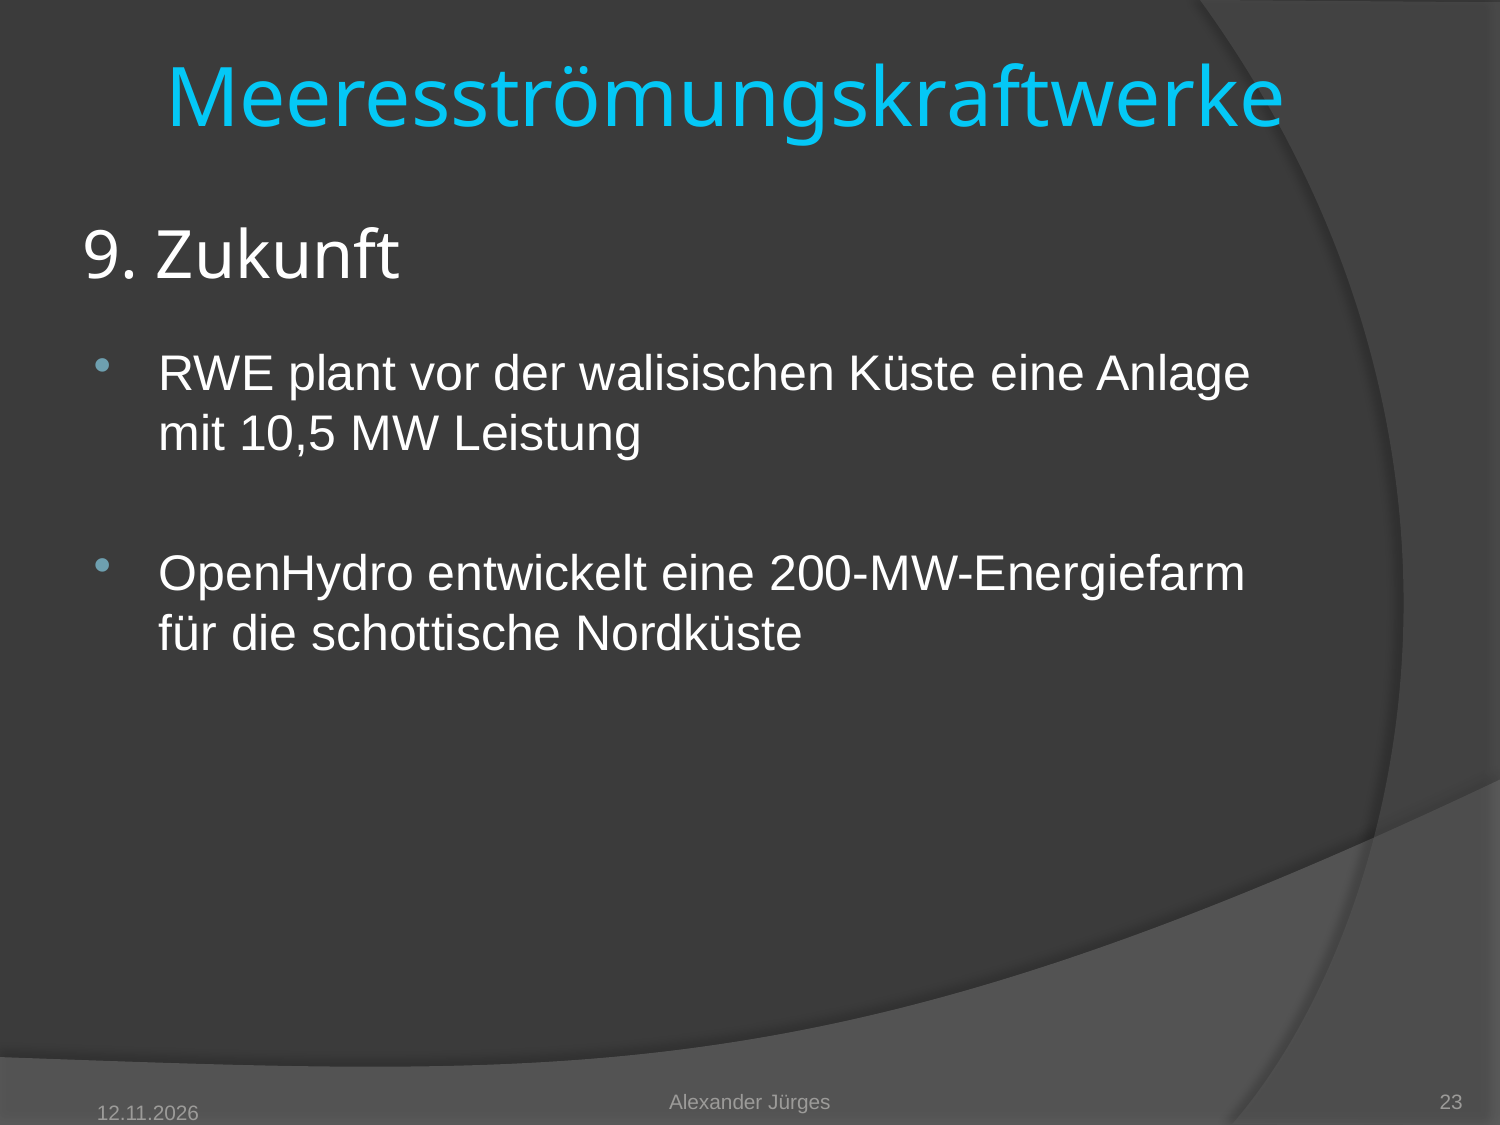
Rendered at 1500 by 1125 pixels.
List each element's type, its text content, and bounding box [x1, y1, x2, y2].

text_box 9. Zukunft [74, 187, 1500, 317]
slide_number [82, 1065, 432, 1125]
slide_number 23 [1337, 1053, 1463, 1114]
text_box Meeresströmungskraftwerke [157, 0, 1383, 187]
list RWE plant vor der walisischen Küste eine Anlage mit 10,5 MW Leistung OpenHydro entwickelt eine 200-MW-Energiefarm für die schottische Nordküste [75, 332, 1300, 797]
footer Alexander Jürges [512, 1053, 988, 1114]
